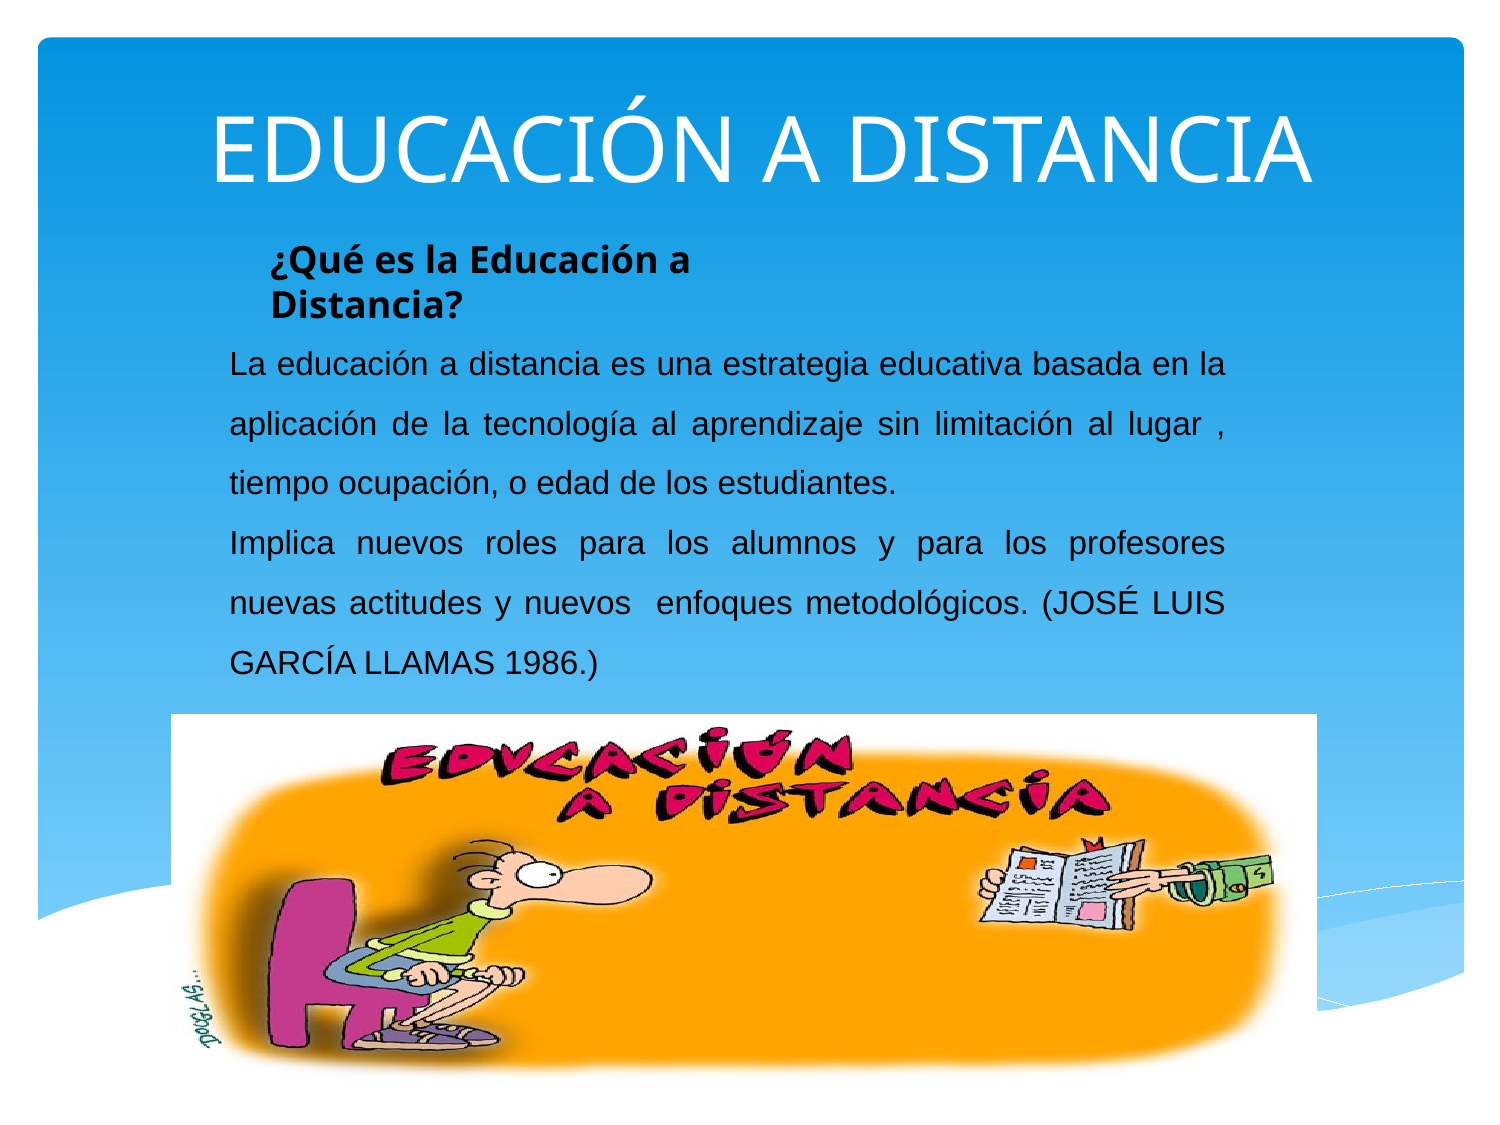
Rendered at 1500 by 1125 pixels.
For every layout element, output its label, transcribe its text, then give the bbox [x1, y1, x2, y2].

text_box ¿Qué es la Educación a Distancia? [255, 228, 846, 334]
text_box La educación a distancia es una estrategia educativa basada en la aplicación de la tecnología al aprendizaje sin limitación al lugar , tiempo ocupación, o edad de los estudiantes. Implica nuevos roles para los alumnos y para los profesores nuevas actitudes y nuevos enfoques metodológicos. (JOSÉ LUIS GARCÍA LLAMAS 1986.) [214, 314, 1243, 689]
picture [170, 713, 1318, 1085]
title EDUCACIÓN A DISTANCIA [123, 30, 1399, 209]
